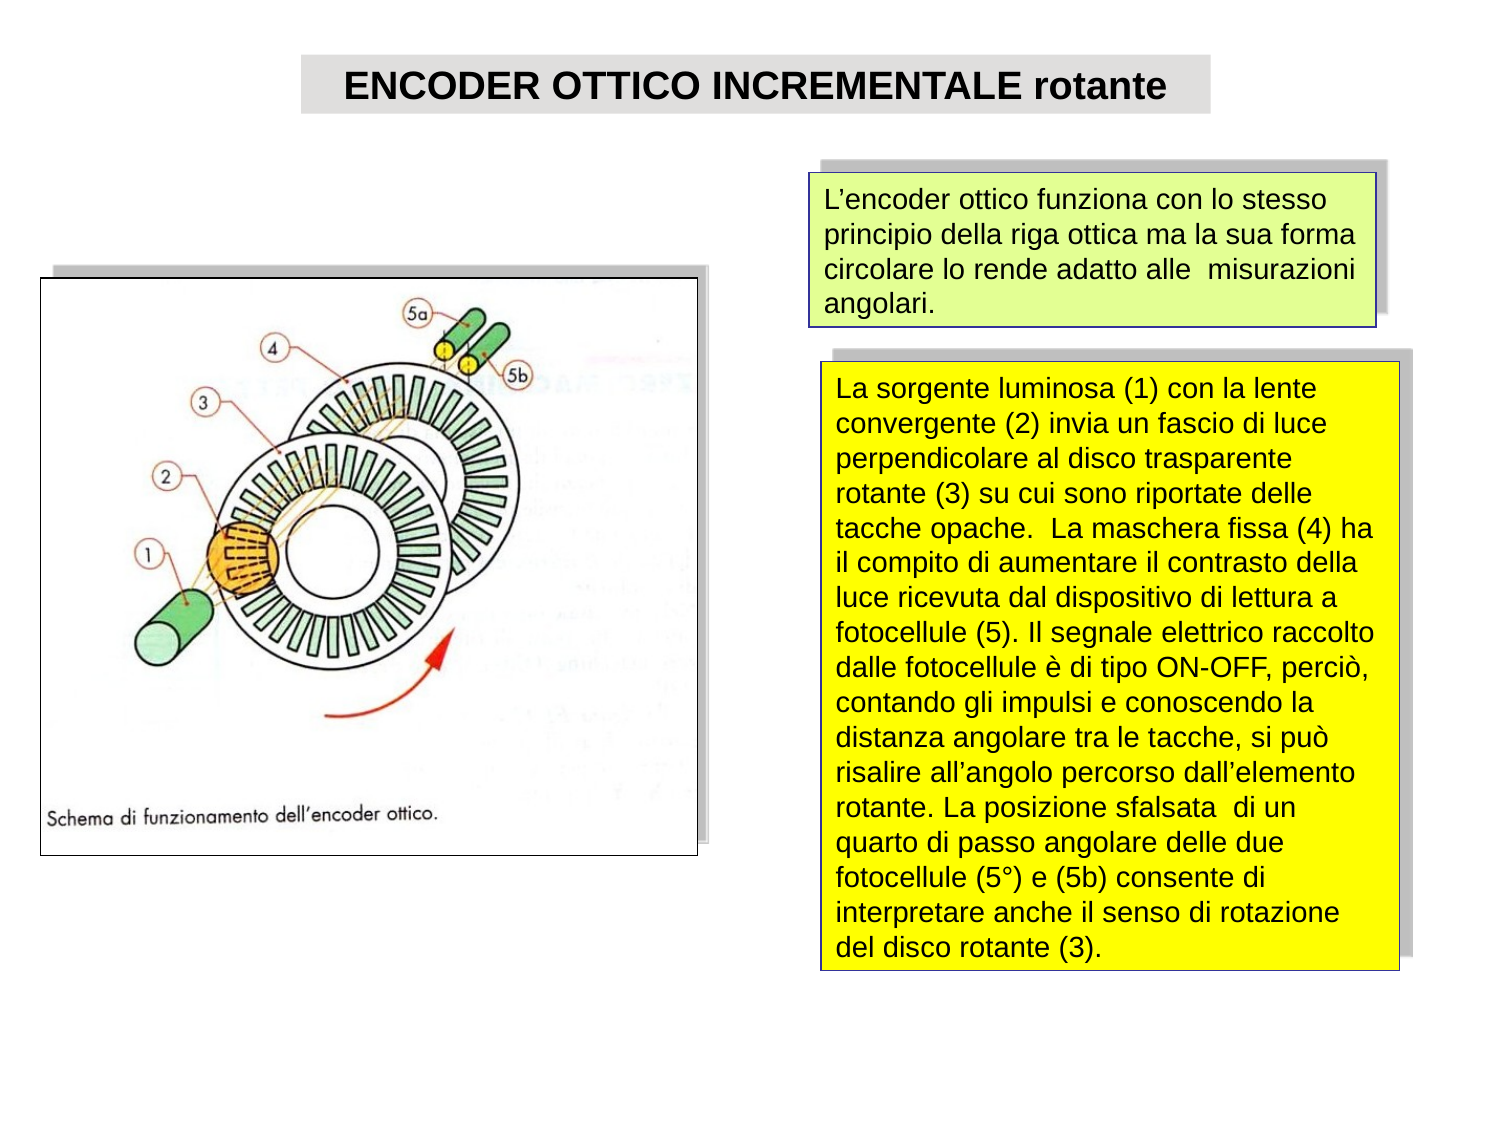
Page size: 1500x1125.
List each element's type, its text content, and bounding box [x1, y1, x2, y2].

picture [41, 278, 697, 855]
text_box La sorgente luminosa (1) con la lente convergente (2) invia un fascio di luce perpendicolare al disco trasparente rotante (3) su cui sono riportate delle tacche opache. La maschera fissa (4) ha il compito di aumentare il contrasto della luce ricevuta dal dispositivo di lettura a fotocellule (5). Il segnale elettrico raccolto dalle fotocellule è di tipo ON-OFF, perciò, contando gli impulsi e conoscendo la distanza angolare tra le tacche, si può risalire all’angolo percorso dall’elemento rotante. La posizione sfalsata di un quarto di passo angolare delle due fotocellule (5°) e (5b) consente di interpretare anche il senso di rotazione del disco rotante (3). [820, 361, 1400, 971]
text_box L’encoder ottico funziona con lo stesso principio della riga ottica ma la sua forma circolare lo rende adatto alle misurazioni angolari. [809, 172, 1376, 328]
title ENCODER OTTICO INCREMENTALE rotante [301, 54, 1211, 114]
